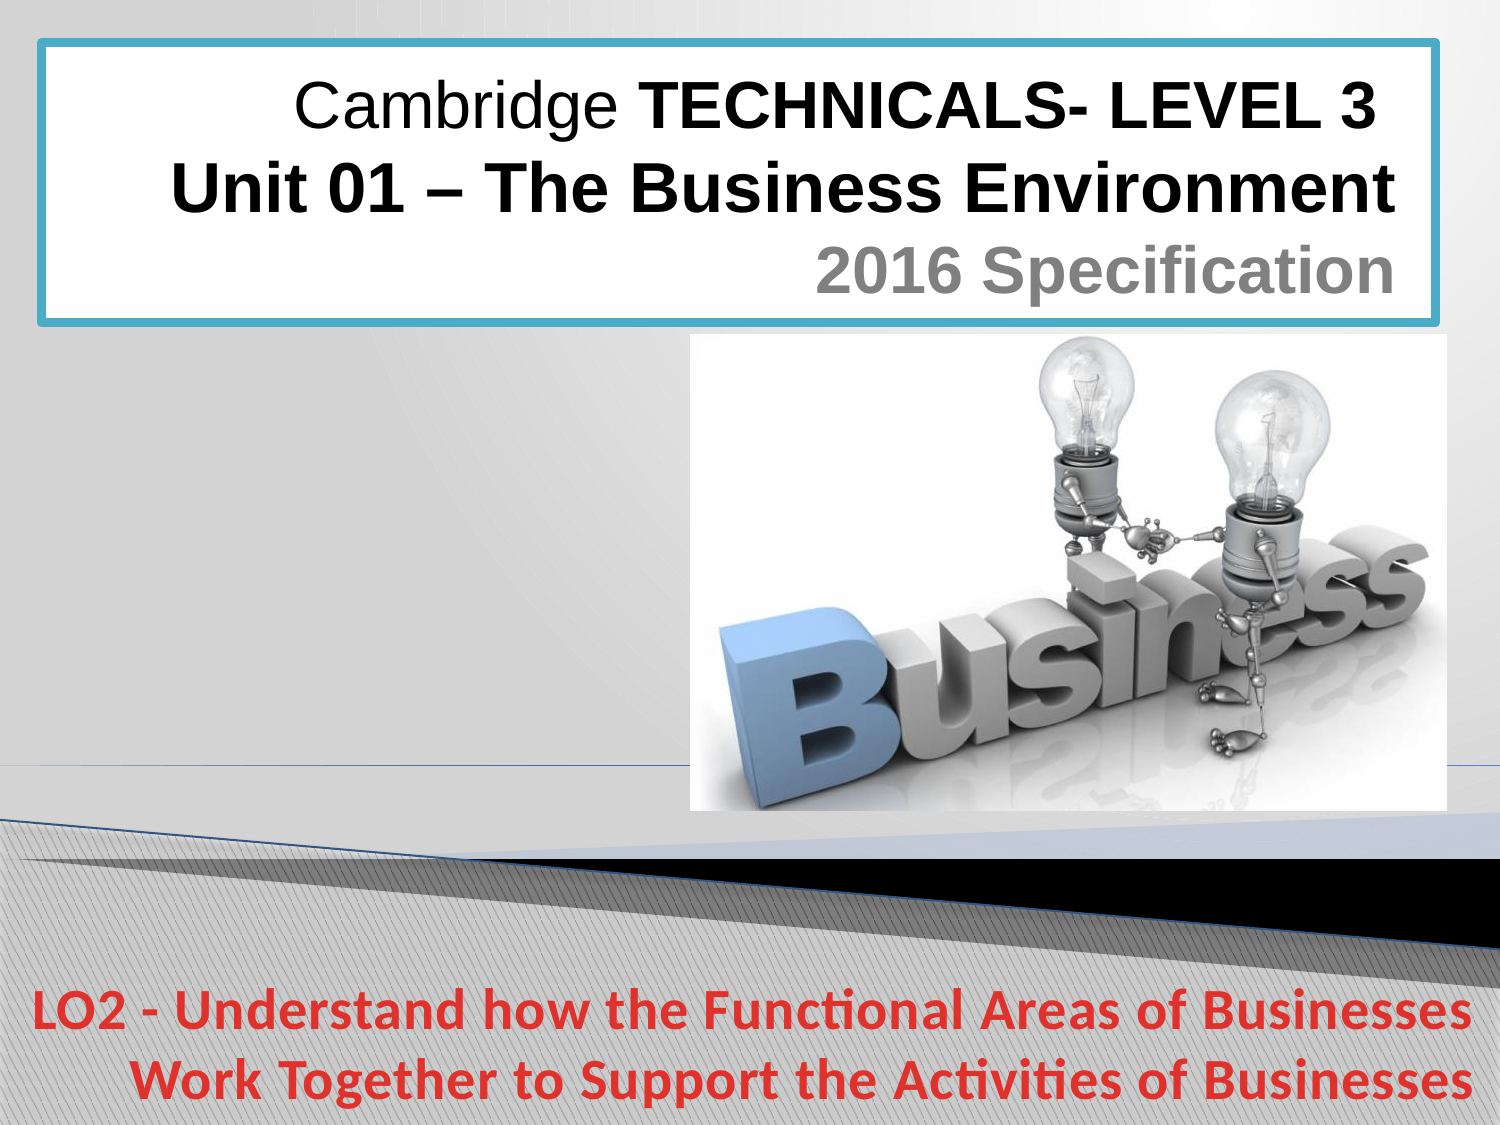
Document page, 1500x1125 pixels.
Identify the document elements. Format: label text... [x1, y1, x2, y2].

subtitle LO2 - Understand how the Functional Areas of Businesses Work Together to Support the Activities of Businesses [17, 964, 1495, 1091]
text_box [37, 38, 1440, 327]
picture [5, 859, 1500, 989]
text_box Cambridge TECHNICALS- LEVEL 3 Unit 01 – The Business Environment 2016 Specification [53, 54, 1412, 315]
picture [690, 334, 1448, 811]
